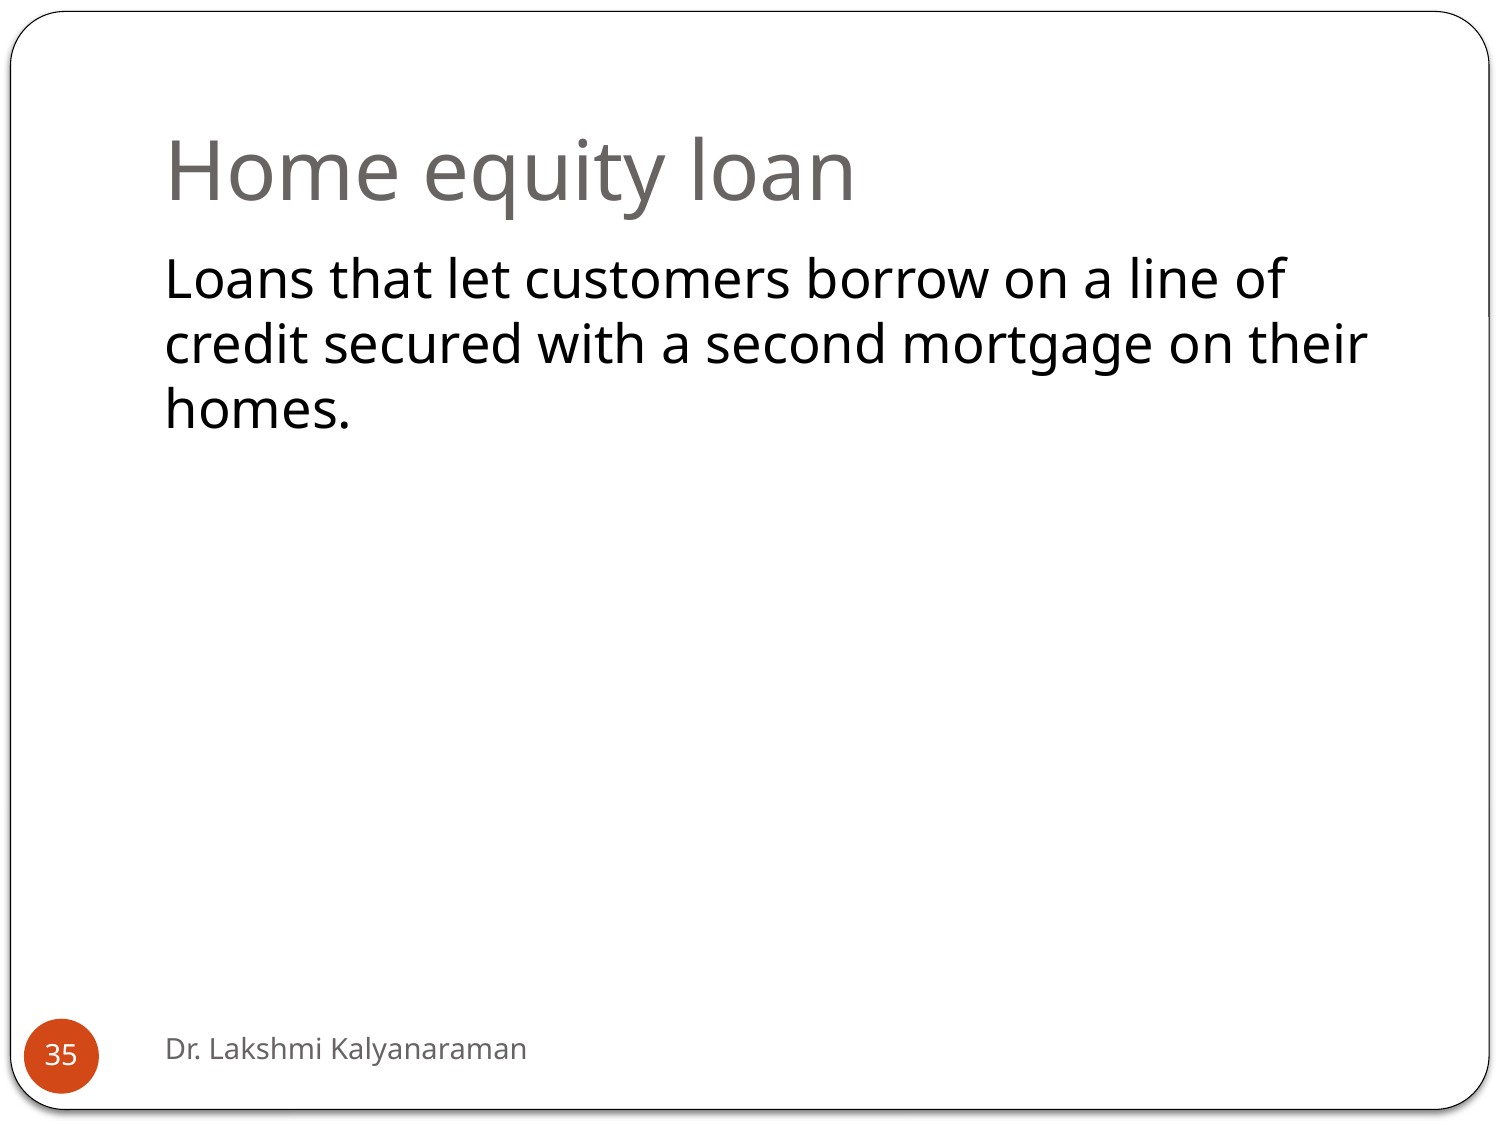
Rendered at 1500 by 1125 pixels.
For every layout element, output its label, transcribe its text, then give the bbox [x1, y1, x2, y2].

slide_number 35 [23, 1018, 99, 1094]
list Loans that let customers borrow on a line of credit secured with a second mortgage on their homes. [150, 237, 1425, 988]
title Home equity loan [150, 45, 1425, 233]
footer Dr. Lakshmi Kalyanaraman [150, 1012, 800, 1088]
